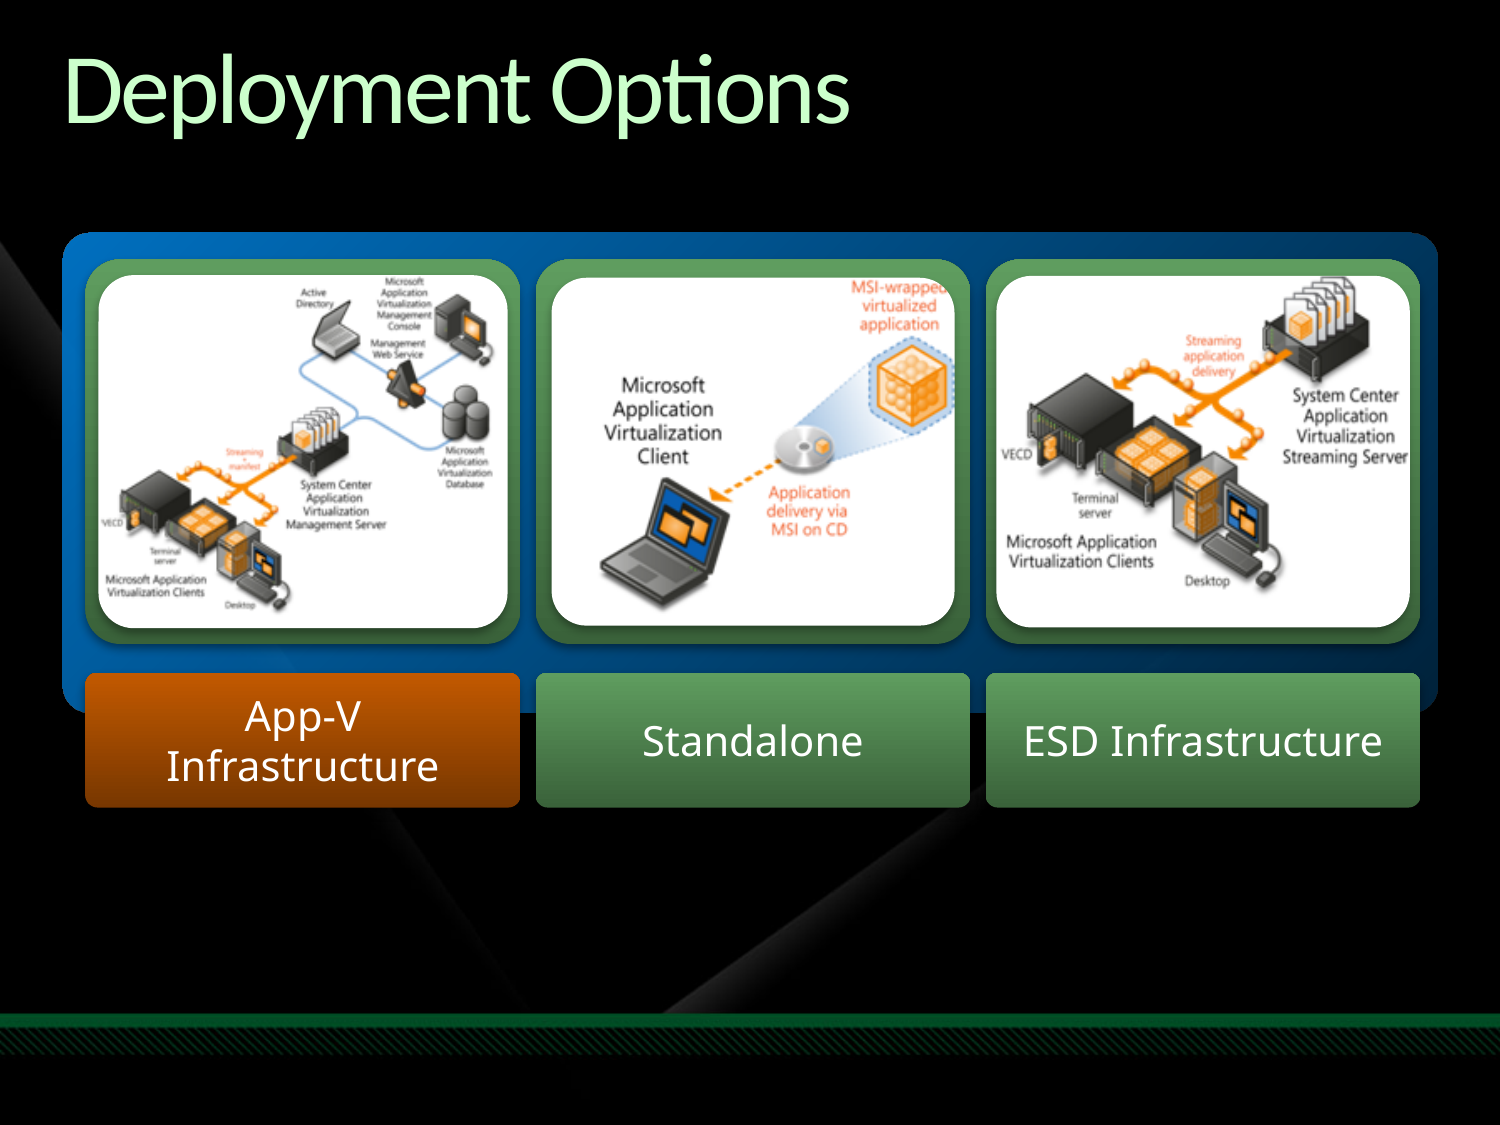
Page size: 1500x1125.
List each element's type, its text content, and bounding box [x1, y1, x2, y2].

text_box [85, 259, 521, 644]
picture [0, 0, 1500, 1125]
text_box App-V Infrastructure [85, 672, 521, 808]
title Deployment Options [62, 37, 1438, 147]
text_box Standalone [535, 672, 971, 808]
text_box [535, 259, 971, 644]
text_box ESD Infrastructure [985, 672, 1421, 808]
text_box [551, 277, 955, 626]
text_box [996, 275, 1410, 628]
text_box [985, 259, 1421, 644]
text_box [62, 233, 1438, 710]
text_box [98, 275, 508, 629]
